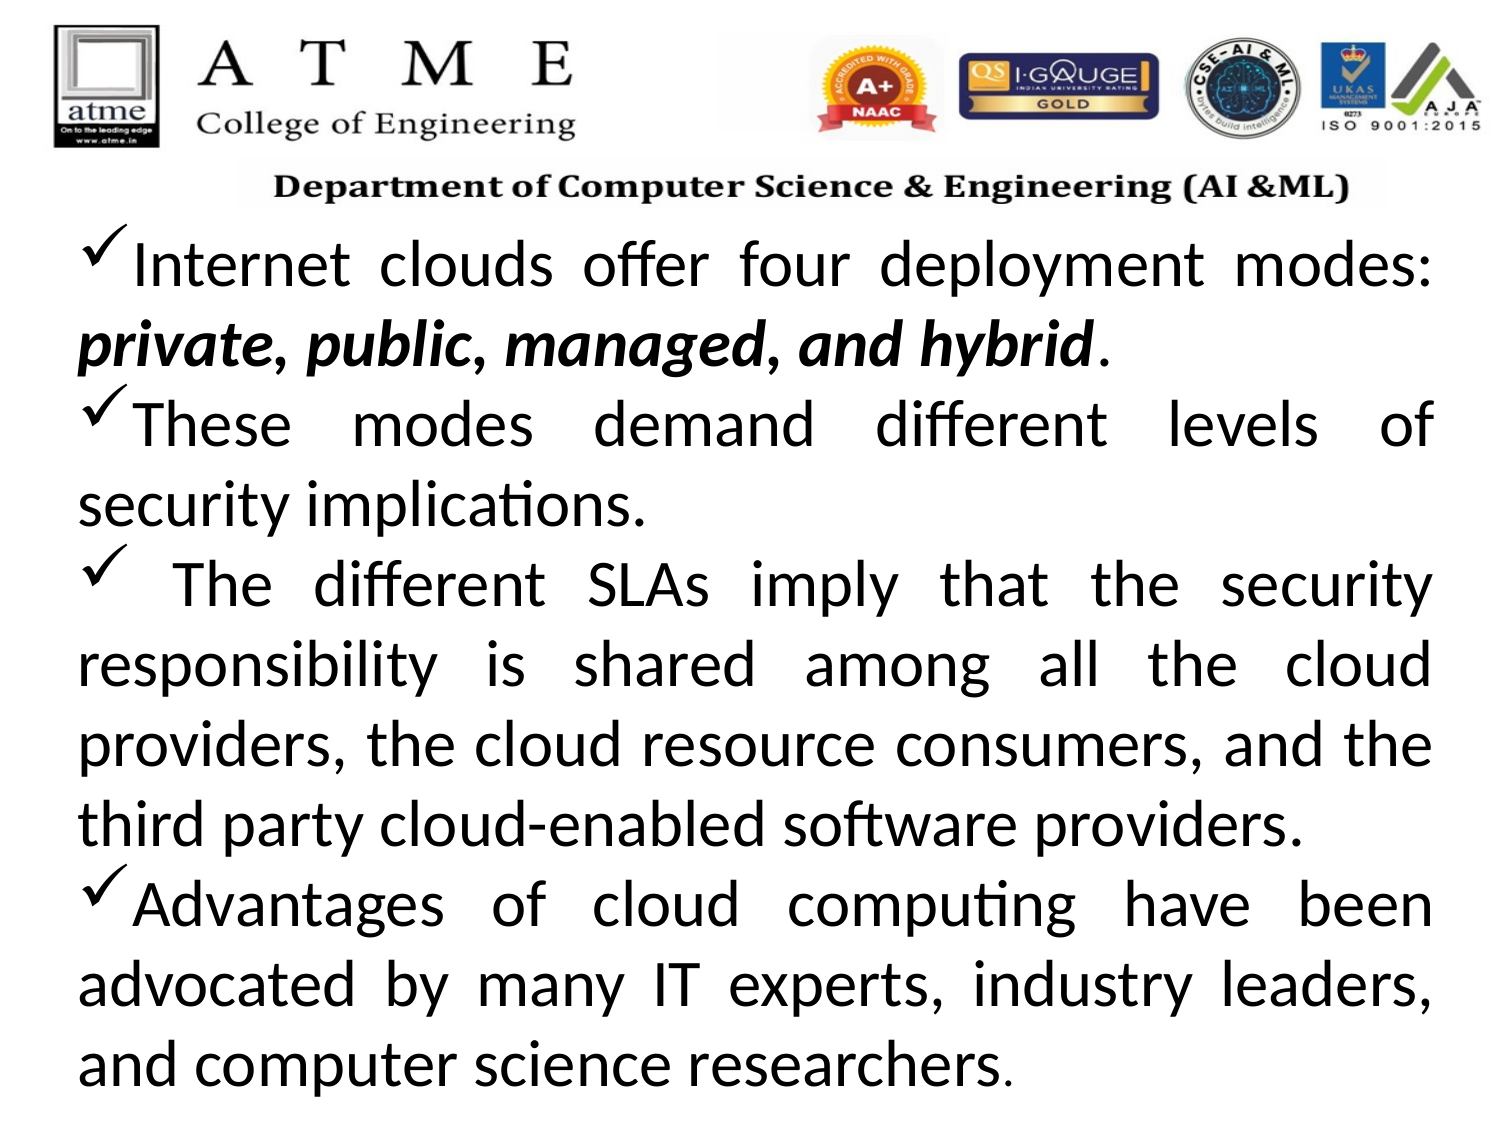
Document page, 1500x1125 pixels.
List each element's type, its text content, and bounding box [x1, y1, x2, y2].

picture [24, 0, 1500, 226]
text_box Internet clouds offer four deployment modes: private, public, managed, and hybrid. These modes demand different levels of security implications. The different SLAs imply that the security responsibility is shared among all the cloud providers, the cloud resource consumers, and the third party cloud-enabled software providers. Advantages of cloud computing have been advocated by many IT experts, industry leaders, and computer science researchers. [62, 234, 1450, 1107]
